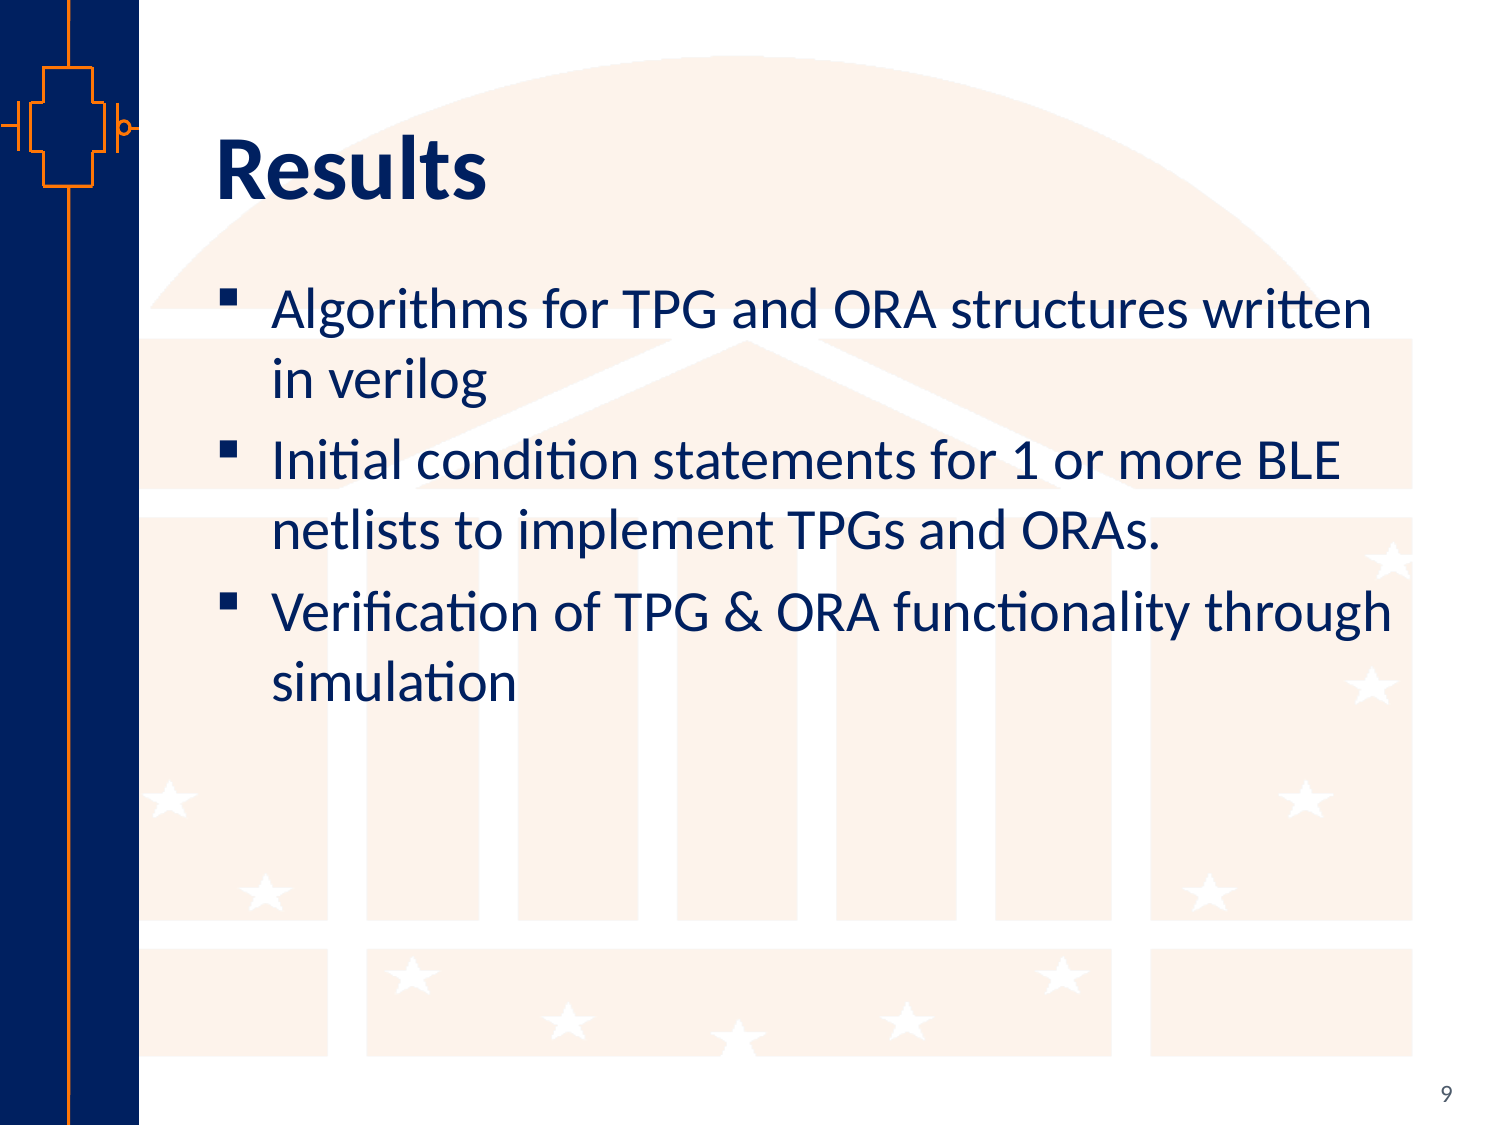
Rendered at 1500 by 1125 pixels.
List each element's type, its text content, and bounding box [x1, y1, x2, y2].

slide_number 9 [1425, 1062, 1488, 1123]
title Results [200, 37, 1388, 225]
list Algorithms for TPG and ORA structures written in verilog Initial condition statements for 1 or more BLE netlists to implement TPGs and ORAs. Verification of TPG & ORA functionality through simulation [200, 262, 1425, 988]
